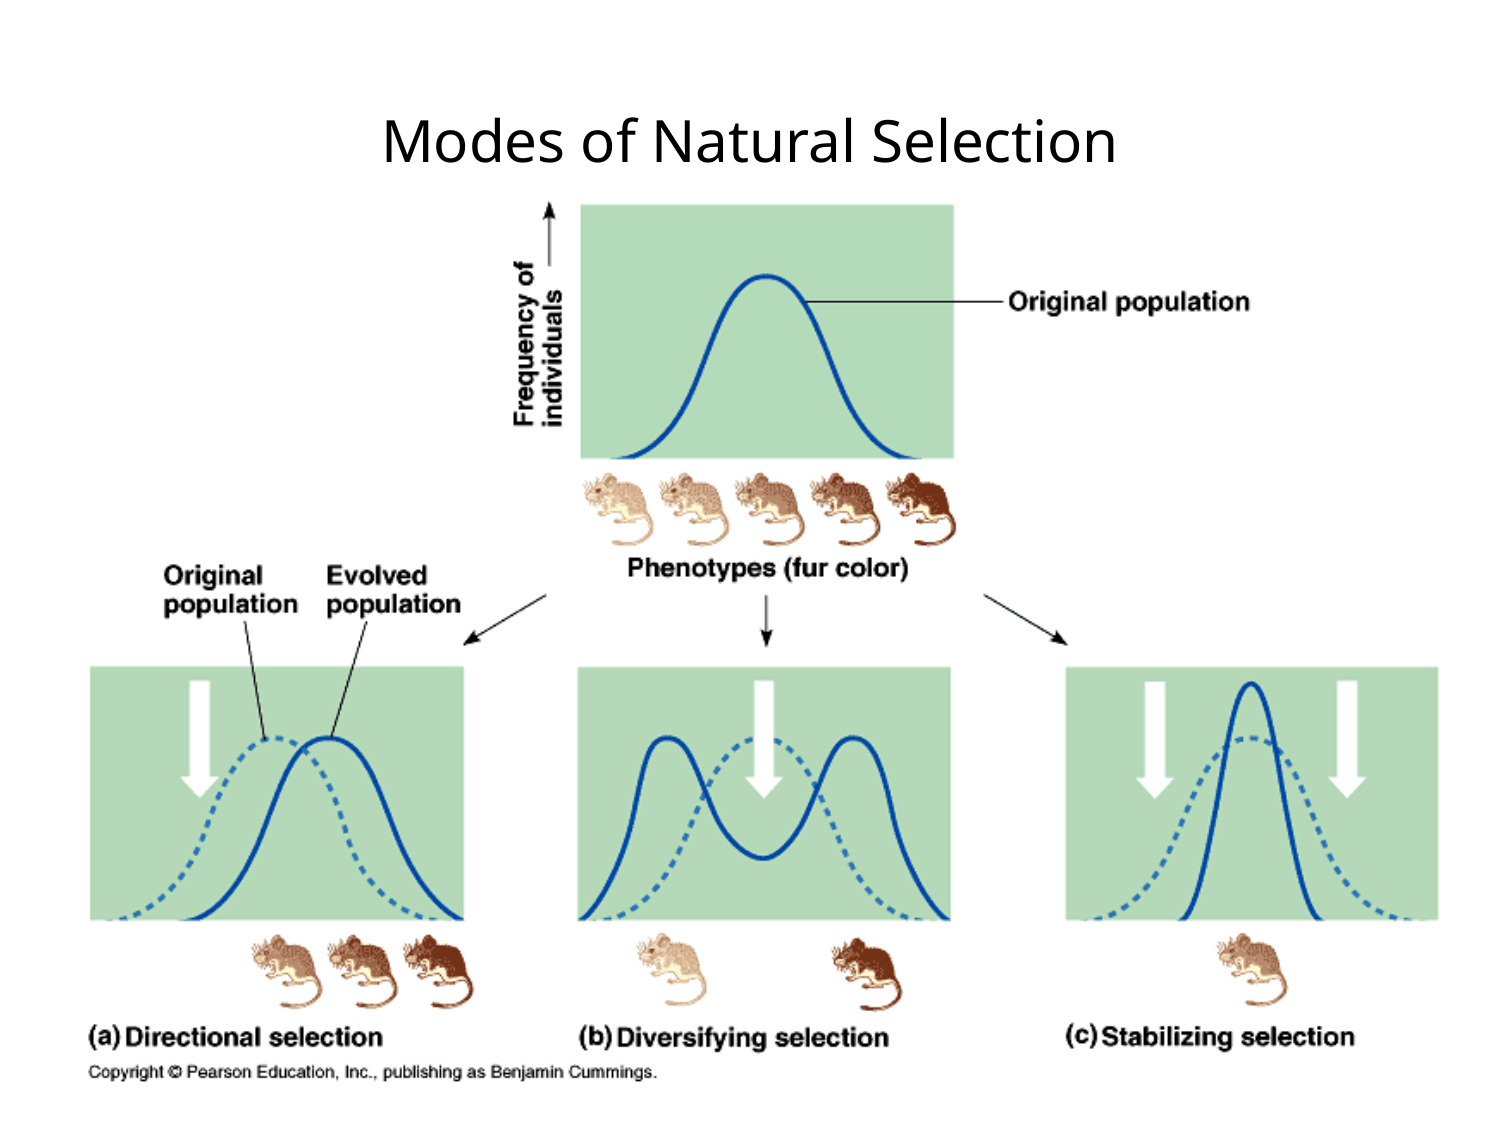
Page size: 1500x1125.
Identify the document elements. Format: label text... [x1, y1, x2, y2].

picture [74, 191, 1452, 1092]
title Modes of Natural Selection [75, 45, 1425, 190]
